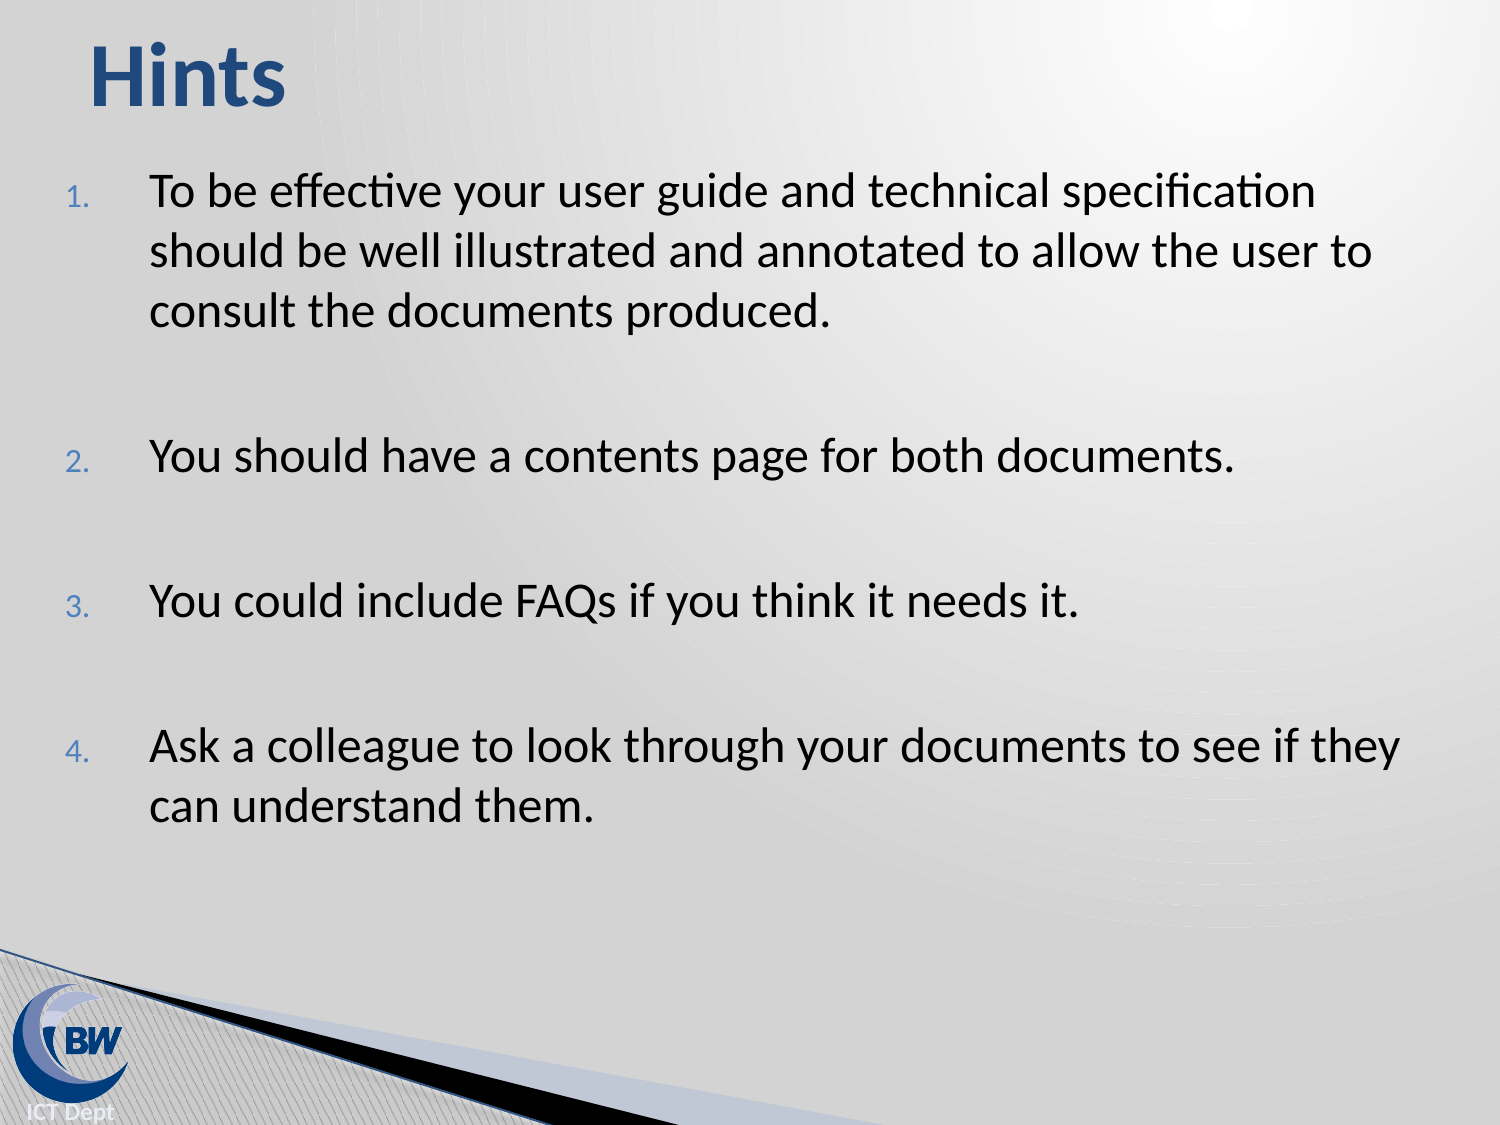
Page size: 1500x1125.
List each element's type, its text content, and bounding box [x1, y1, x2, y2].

picture [0, 972, 141, 1114]
title Hints [75, 0, 1425, 141]
list To be effective your user guide and technical specification should be well illustrated and annotated to allow the user to consult the documents produced. You should have a contents page for both documents. You could include FAQs if you think it needs it. Ask a colleague to look through your documents to see if they can understand them. [50, 149, 1438, 875]
